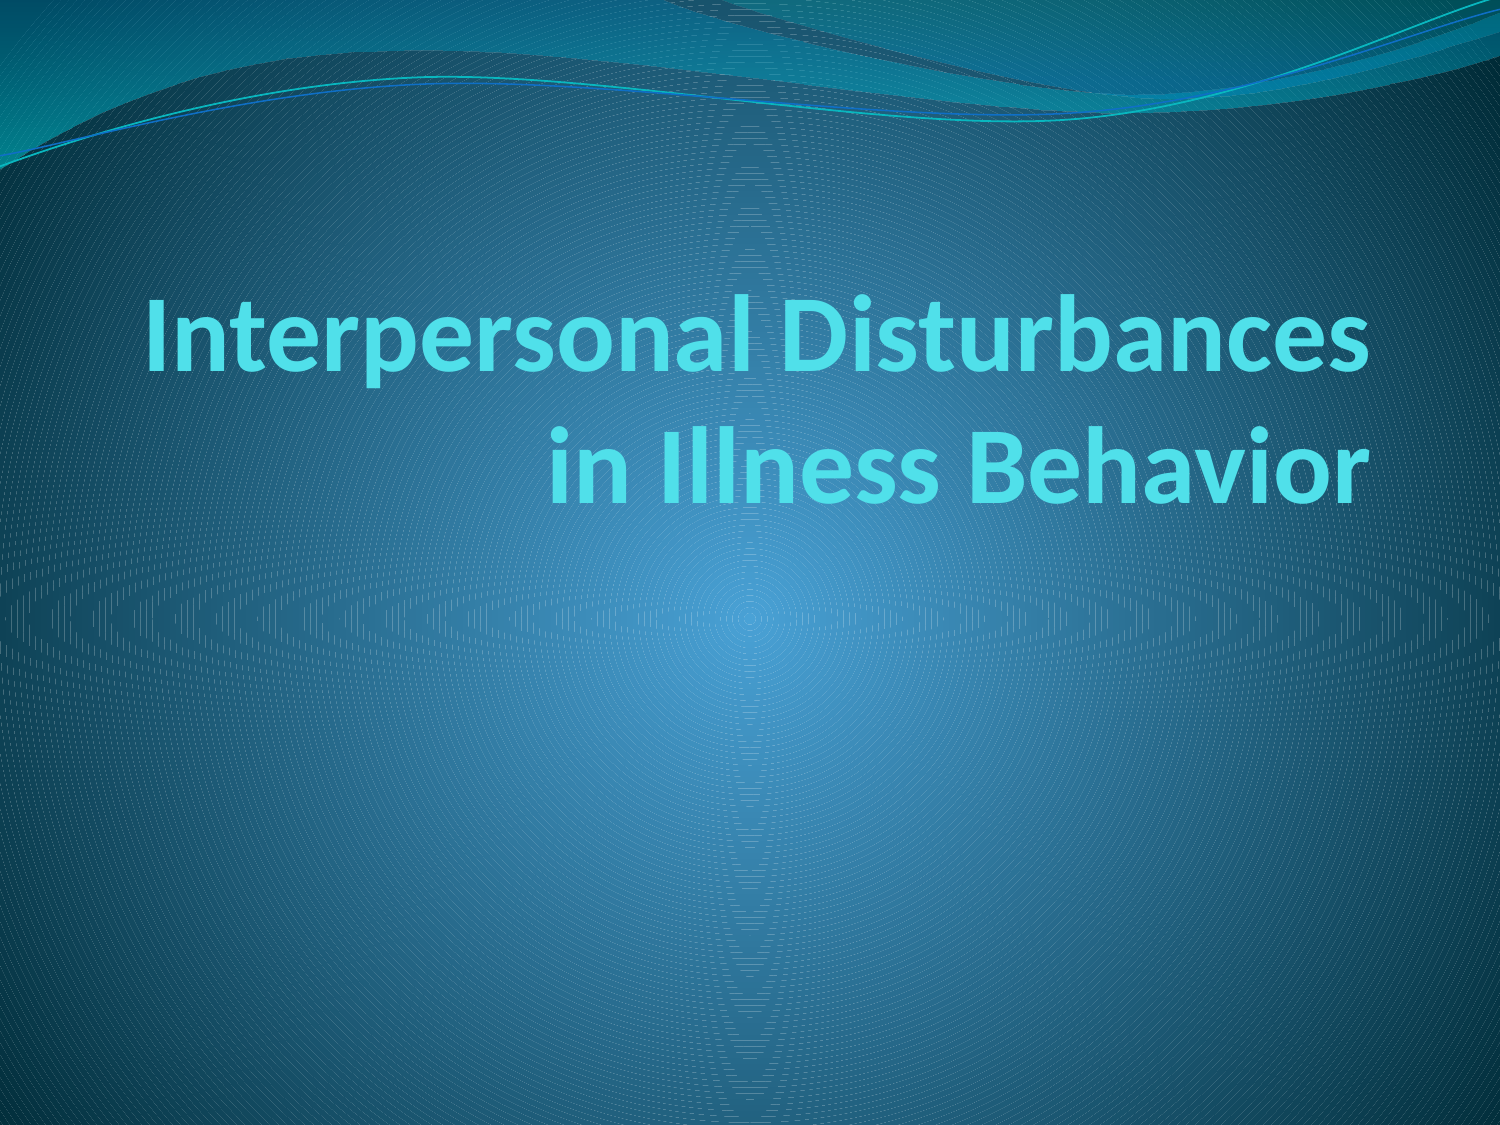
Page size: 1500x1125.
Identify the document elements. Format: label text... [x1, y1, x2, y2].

title Interpersonal Disturbances in Illness Behavior [87, 224, 1376, 525]
